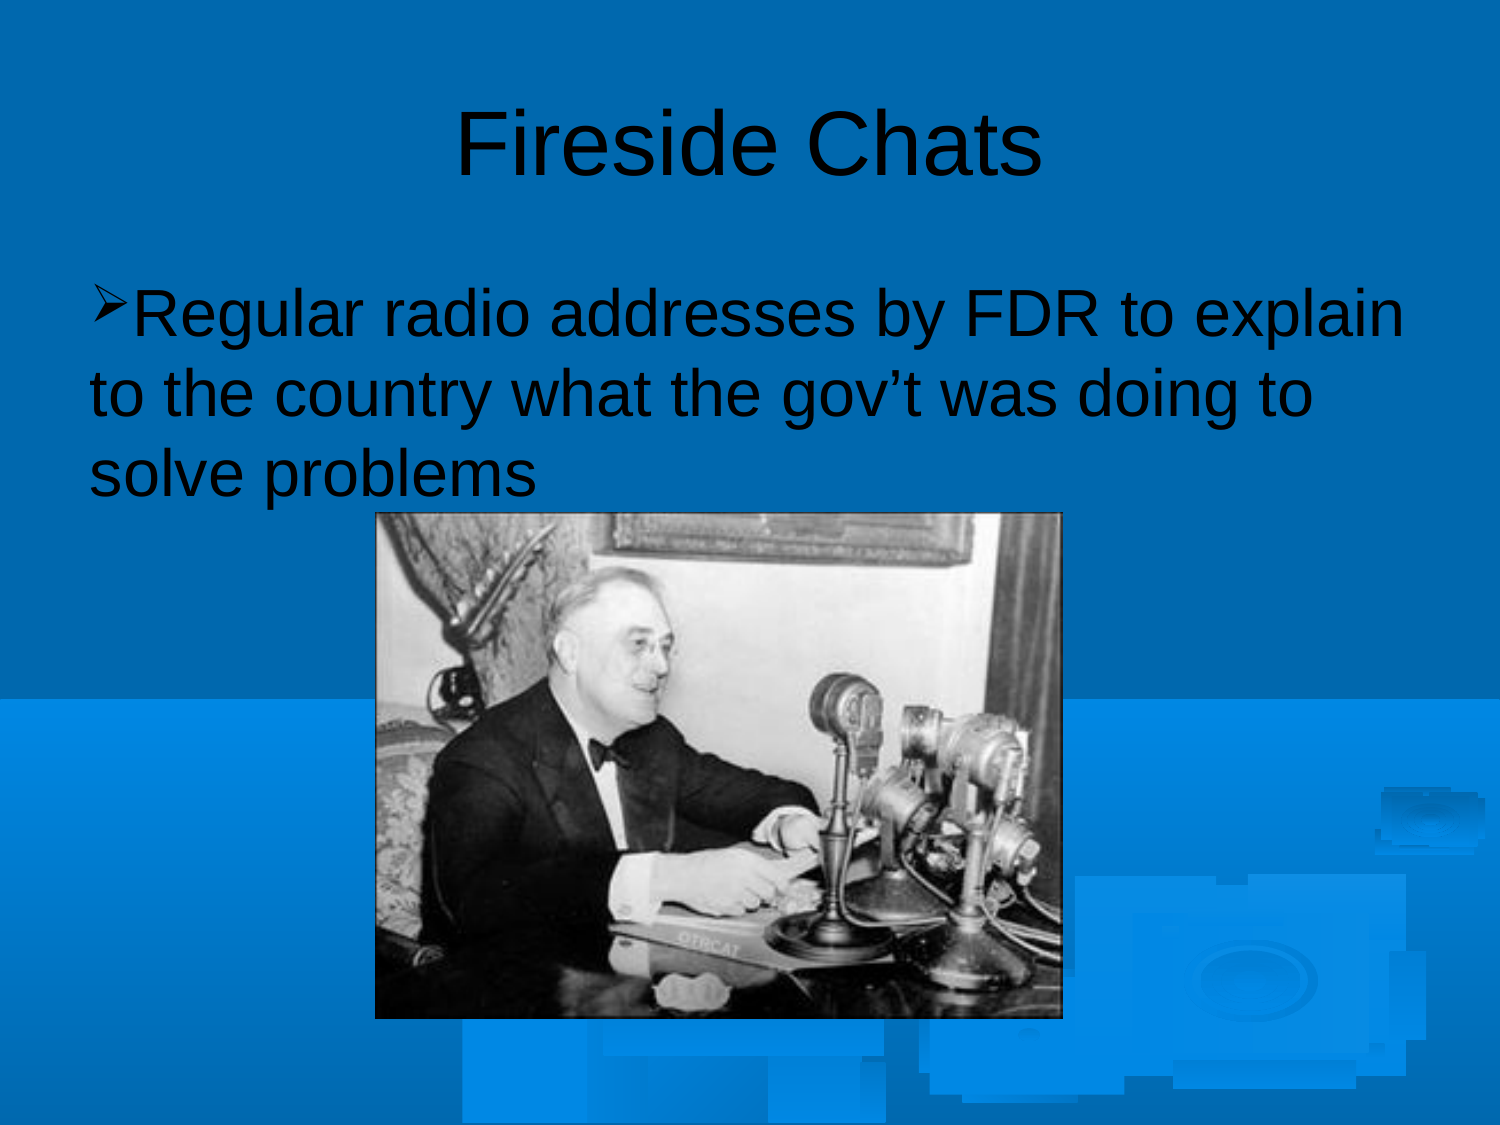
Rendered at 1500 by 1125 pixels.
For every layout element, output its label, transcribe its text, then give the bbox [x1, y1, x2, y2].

picture [374, 512, 1063, 1020]
text_box Fireside Chats [74, 45, 1425, 233]
text_box Regular radio addresses by FDR to explain to the country what the gov’t was doing to solve problems [74, 262, 1425, 1005]
